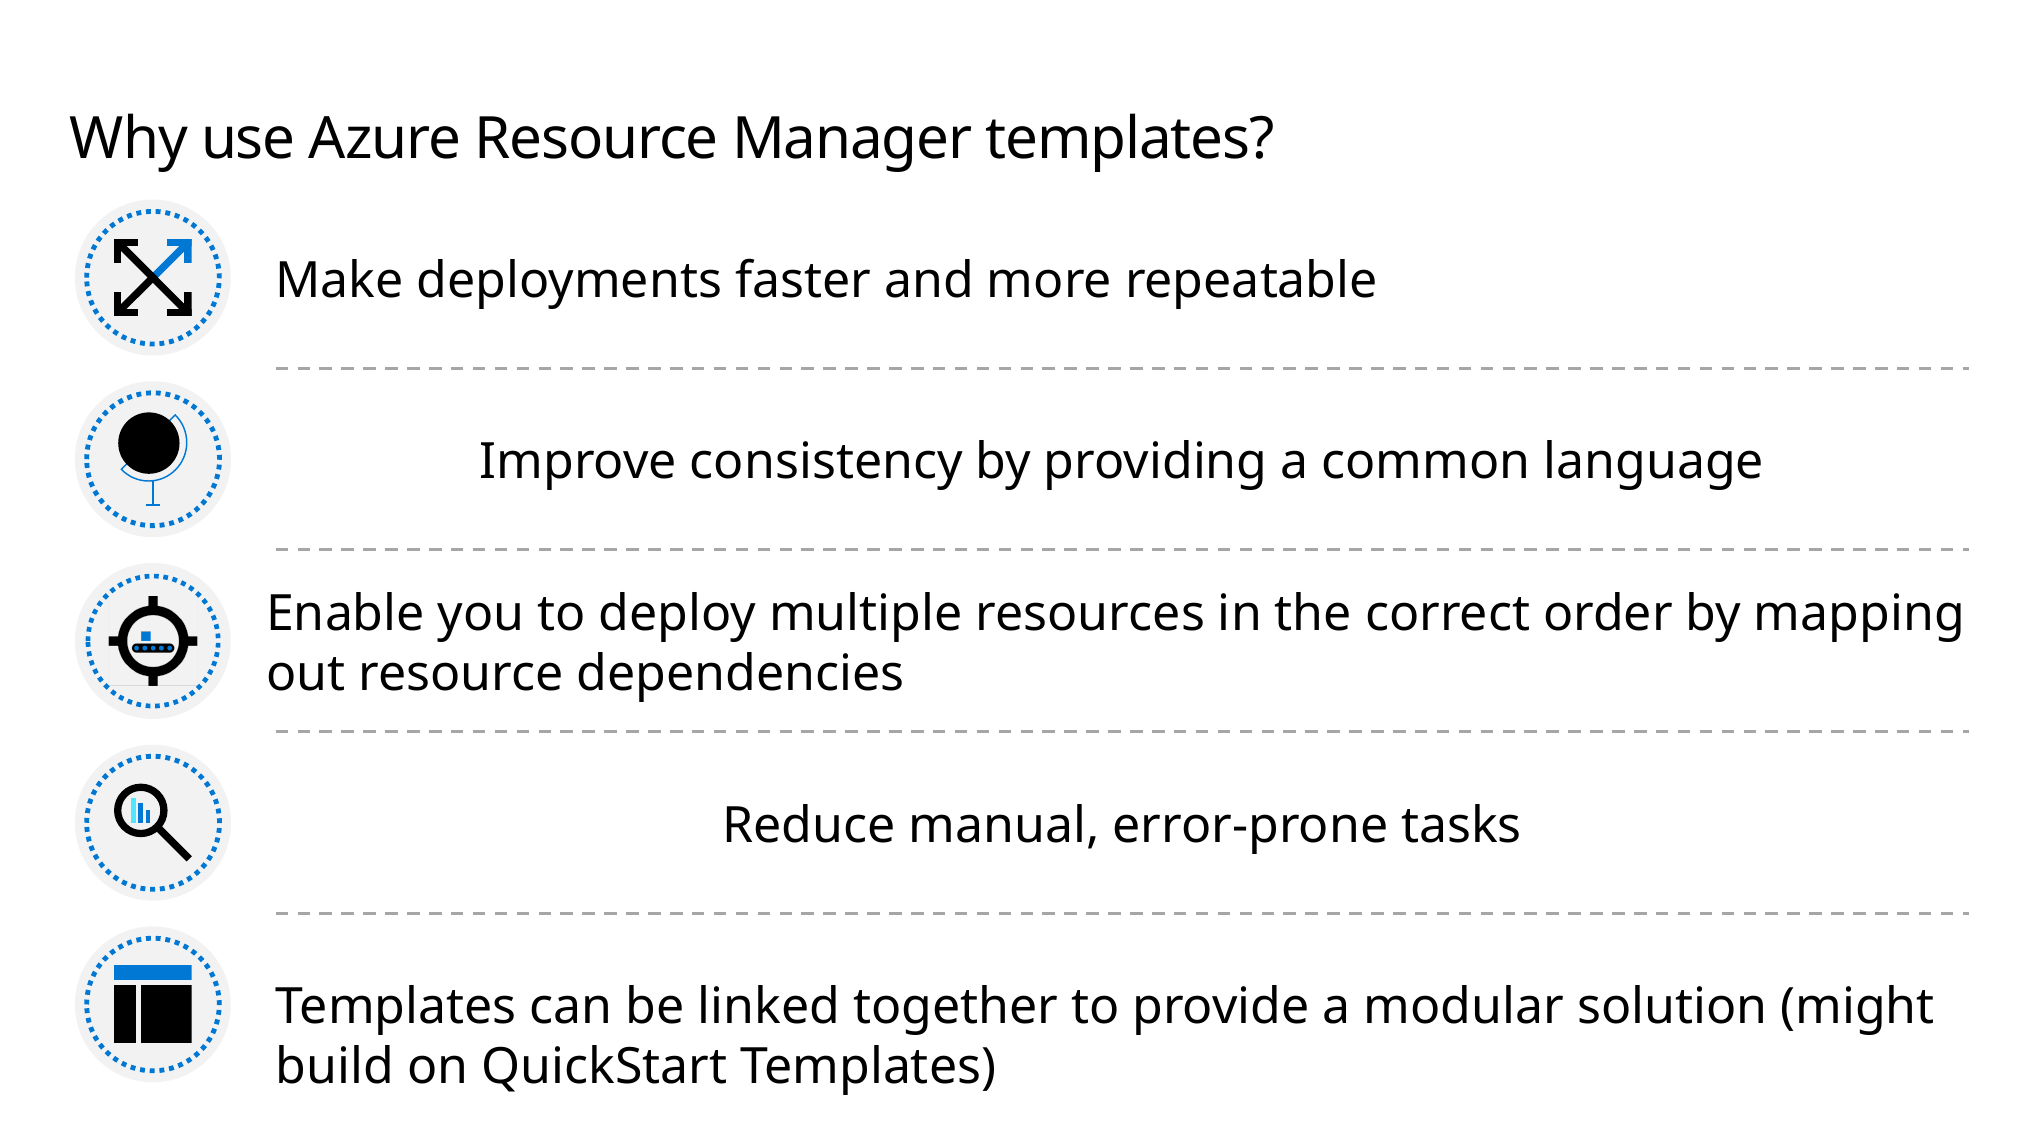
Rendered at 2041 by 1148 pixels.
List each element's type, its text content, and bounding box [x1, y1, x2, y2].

picture [74, 925, 231, 1083]
picture [74, 744, 232, 901]
text_box Templates can be linked together to provide a modular solution (might build on QuickStart Templates) [275, 973, 1942, 1094]
text_box Reduce manual, error-prone tasks [722, 792, 1523, 853]
picture [74, 380, 232, 538]
picture [74, 562, 231, 719]
picture [74, 199, 231, 356]
text_box Improve consistency by providing a common language [479, 428, 1766, 489]
text_box Make deployments faster and more repeatable [275, 247, 1970, 308]
title Why use Azure Resource Manager templates? [70, 103, 1969, 172]
text_box Enable you to deploy multiple resources in the correct order by mapping out resource dependencies [266, 580, 1979, 701]
